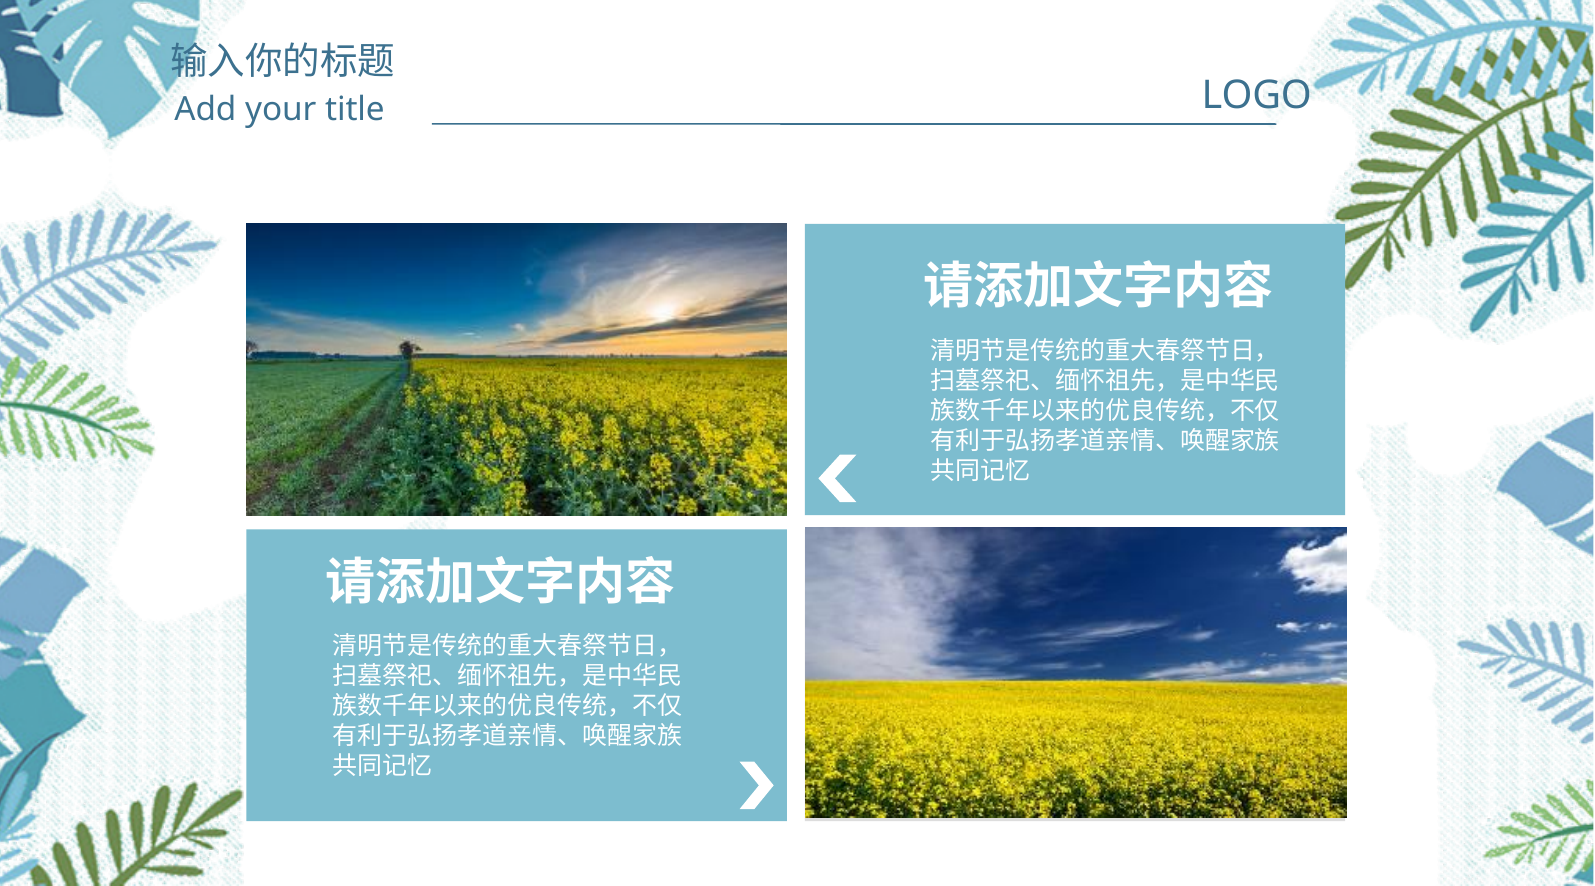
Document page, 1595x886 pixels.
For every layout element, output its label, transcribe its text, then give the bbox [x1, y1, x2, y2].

text_box [739, 761, 774, 810]
text_box [245, 528, 788, 822]
text_box [804, 223, 1346, 516]
text_box 清明节是传统的重大春祭节日，扫墓祭祀、缅怀祖先，是中华民族数千年以来的优良传统，不仅有利于弘扬孝道亲情、唤醒家族共同记忆 [915, 327, 1319, 492]
text_box [818, 454, 857, 503]
text_box 请添加文字内容 [325, 549, 697, 610]
text_box 请添加文字内容 [923, 253, 1294, 314]
picture [0, 0, 1594, 886]
text_box 清明节是传统的重大春祭节日，扫墓祭祀、缅怀祖先，是中华民族数千年以来的优良传统，不仅有利于弘扬孝道亲情、唤醒家族共同记忆 [318, 622, 721, 787]
